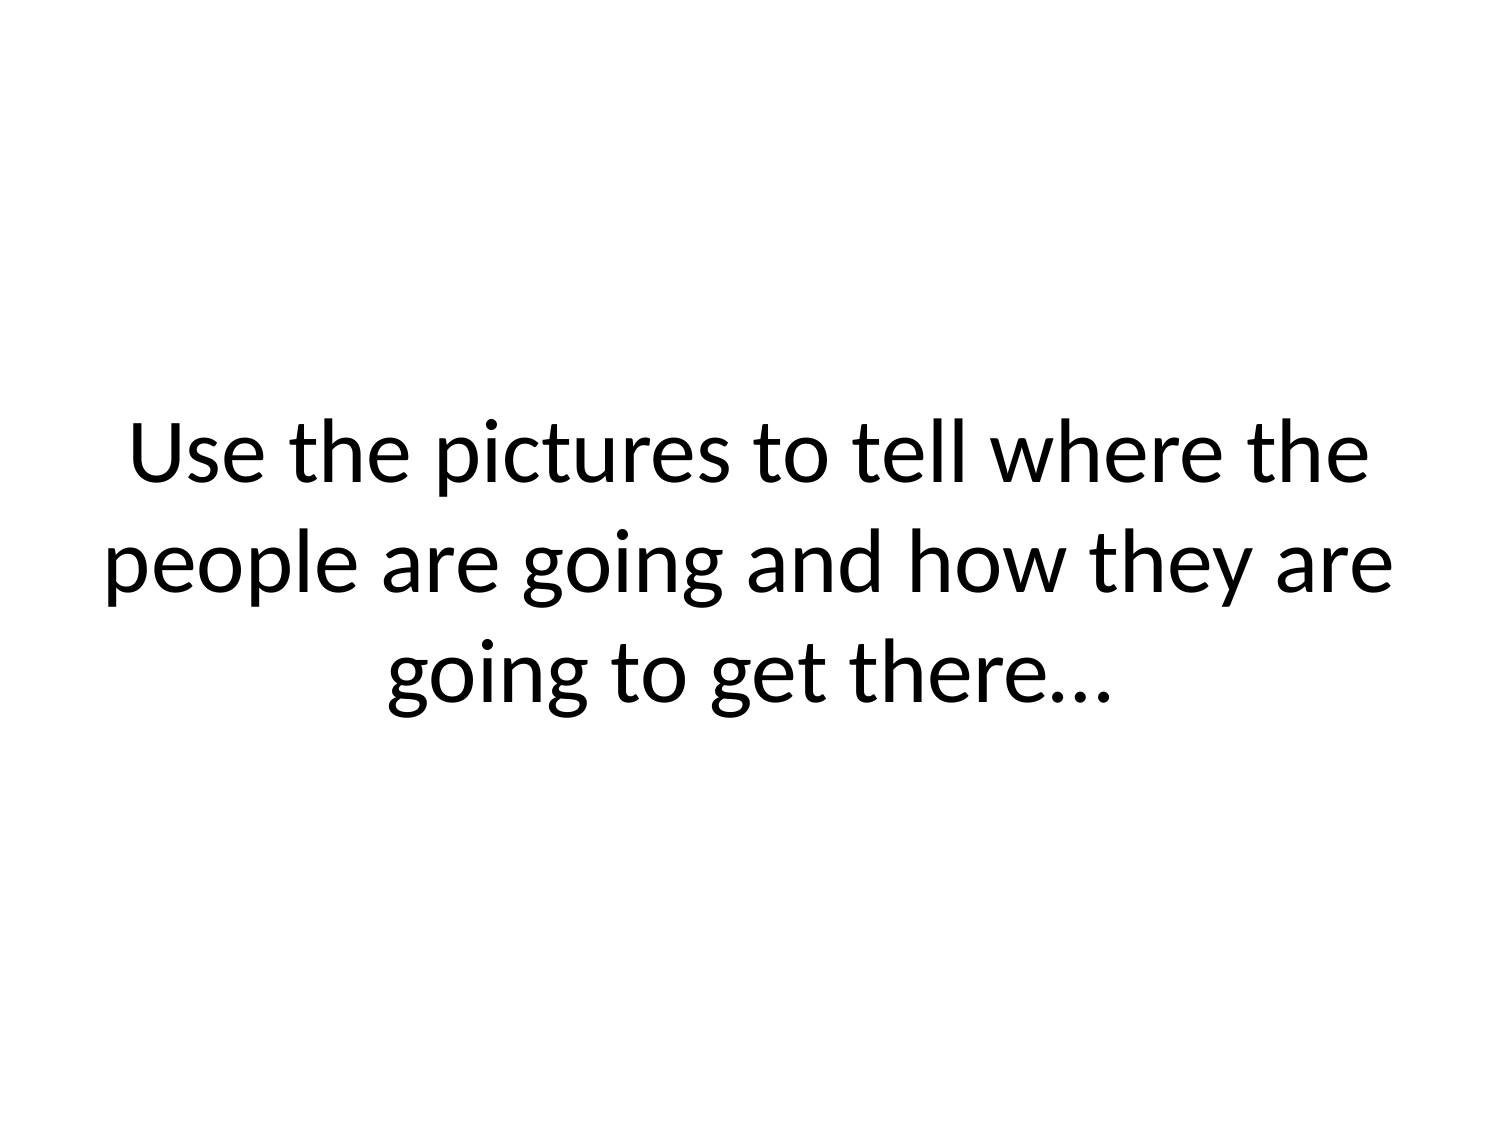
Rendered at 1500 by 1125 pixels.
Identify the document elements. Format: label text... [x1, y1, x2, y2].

title Use the pictures to tell where the people are going and how they are going to get there… [75, 45, 1425, 1068]
